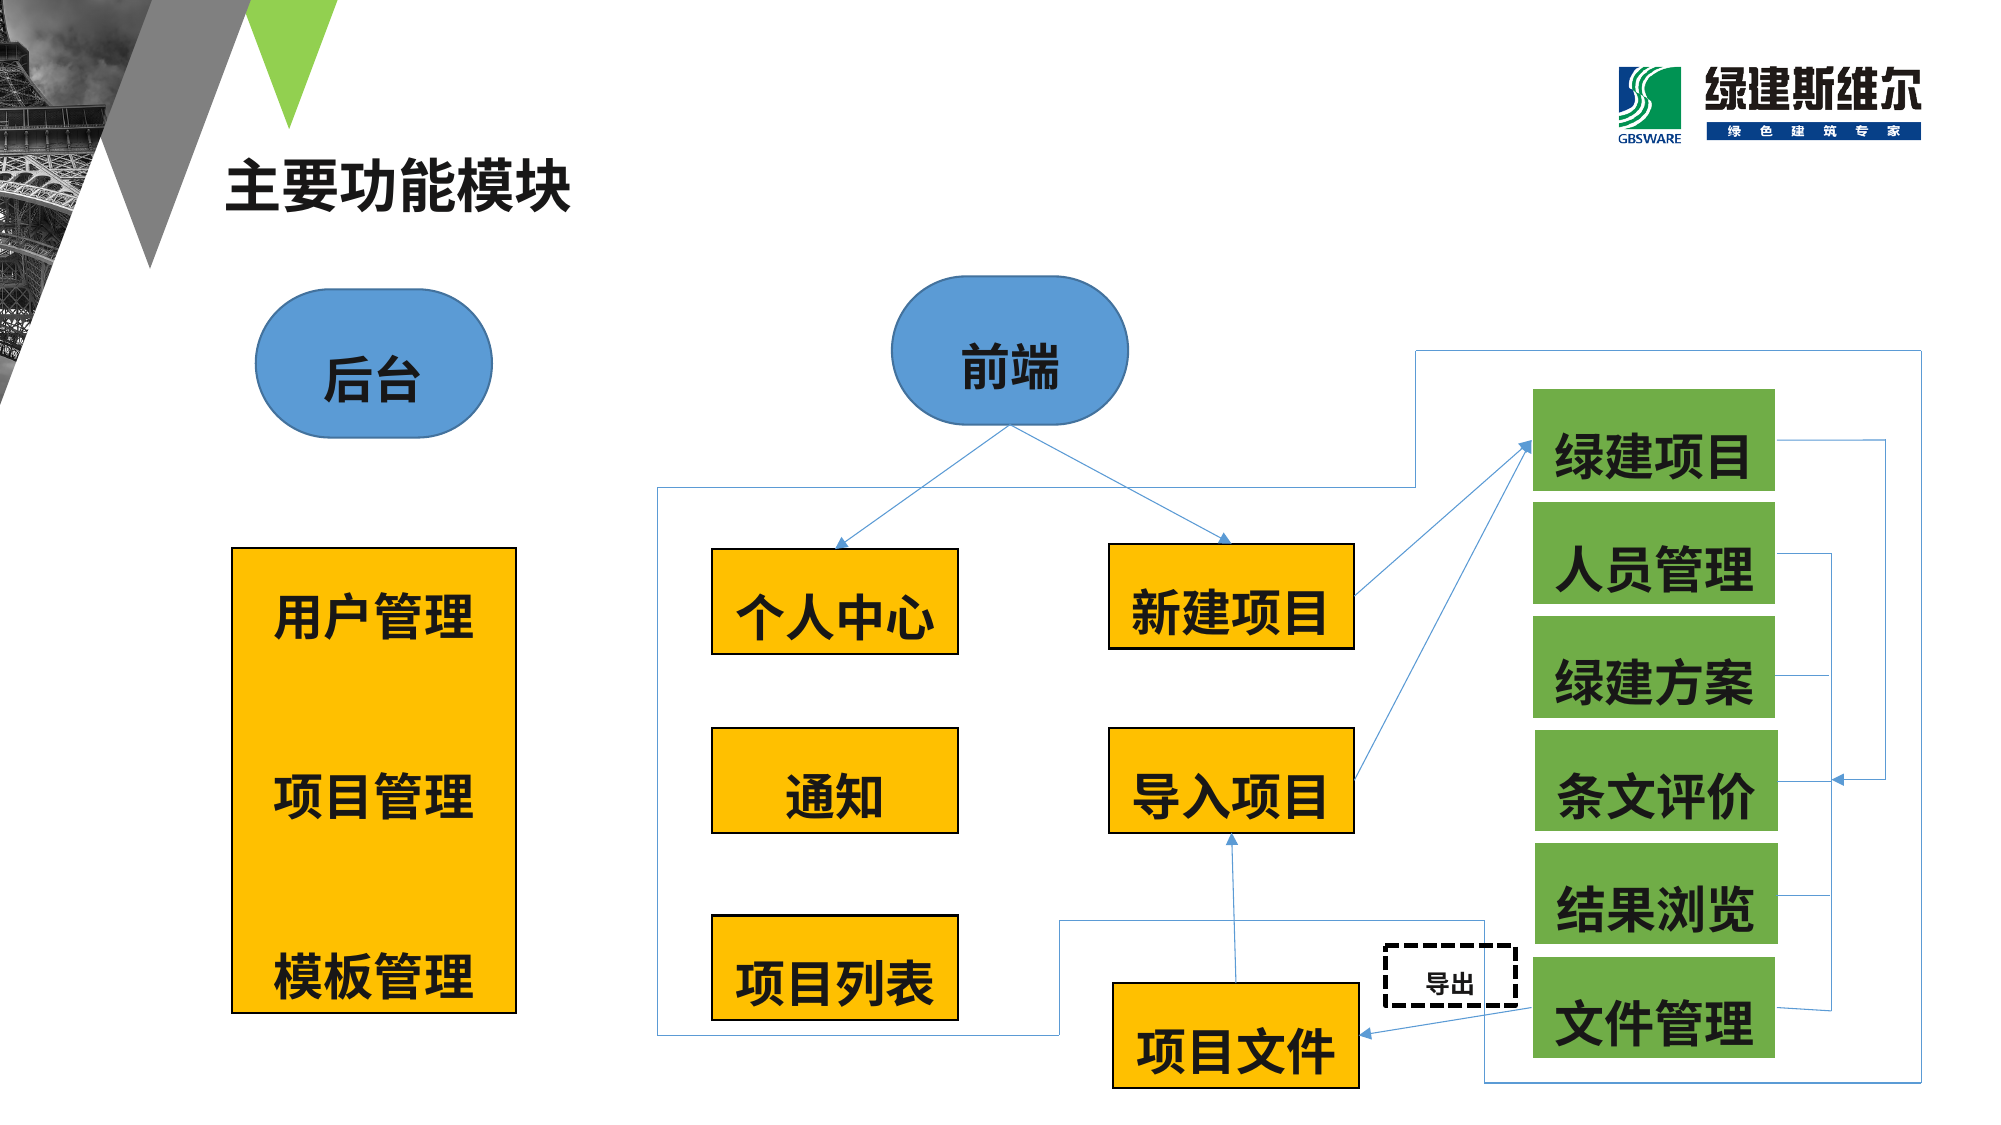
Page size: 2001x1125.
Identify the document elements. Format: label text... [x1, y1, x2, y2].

picture [0, 0, 152, 405]
text_box 通知 [711, 727, 959, 834]
title 主要功能模块 [208, 125, 1198, 244]
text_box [834, 488, 1009, 549]
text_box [1358, 1007, 1532, 1036]
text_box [1354, 439, 1532, 781]
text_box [1009, 417, 1232, 487]
text_box 导出 [1485, 945, 1516, 1006]
text_box 项目文件 [1112, 982, 1360, 1089]
text_box 导入项目 [1108, 727, 1355, 834]
text_box 条文评价 [1532, 726, 1781, 834]
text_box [1776, 1007, 1832, 1011]
text_box 新建项目 [1108, 543, 1354, 650]
text_box 绿建方案 [1532, 613, 1778, 721]
picture [1617, 65, 1922, 144]
text_box 项目列表 [711, 914, 959, 1021]
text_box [834, 417, 1009, 487]
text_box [1231, 827, 1236, 988]
text_box 个人中心 [711, 548, 959, 655]
text_box 后台 [254, 288, 494, 439]
text_box 结果浏览 [1532, 839, 1781, 947]
text_box 前端 [890, 275, 1130, 417]
text_box 导出 [1385, 945, 1484, 1006]
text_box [1009, 488, 1232, 549]
text_box 人员管理 [1532, 499, 1778, 607]
text_box 用户管理 项目管理 模板管理 [231, 547, 517, 1014]
text_box 绿建项目 [1530, 386, 1778, 494]
text_box 文件管理 [1530, 954, 1778, 1061]
